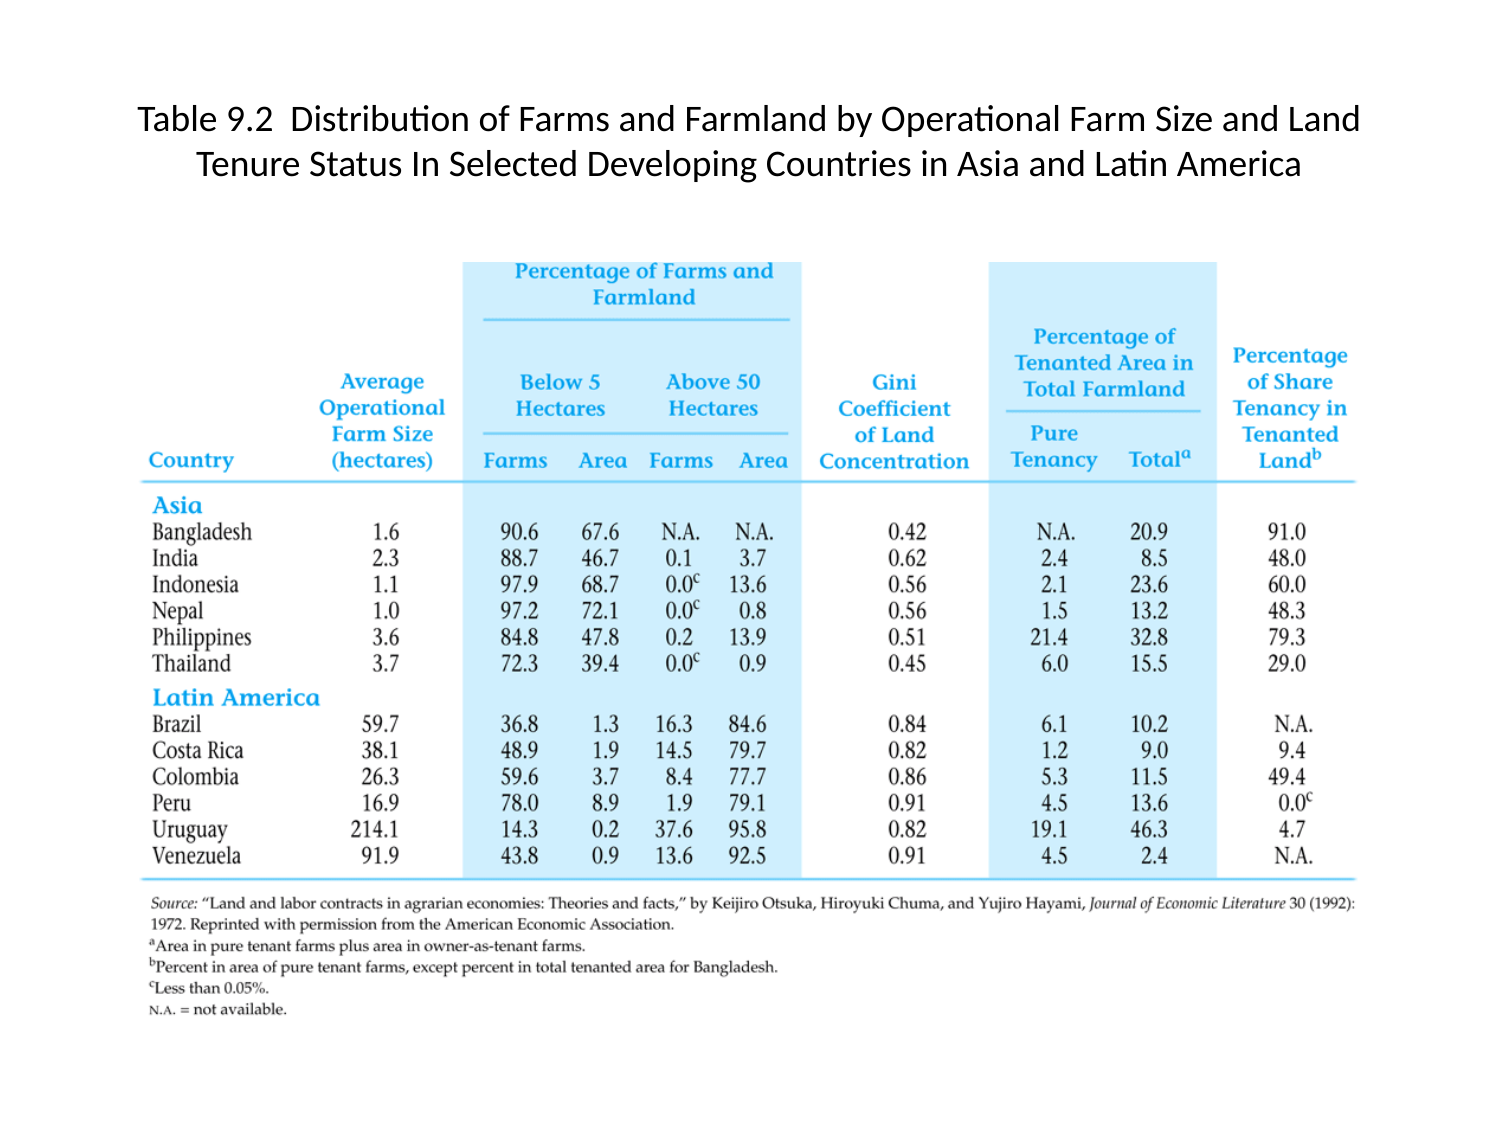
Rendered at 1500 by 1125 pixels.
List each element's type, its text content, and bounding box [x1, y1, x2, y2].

picture [137, 262, 1361, 1020]
title Table 9.2 Distribution of Farms and Farmland by Operational Farm Size and Land Tenure Status In Selected Developing Countries in Asia and Latin America [75, 45, 1425, 233]
